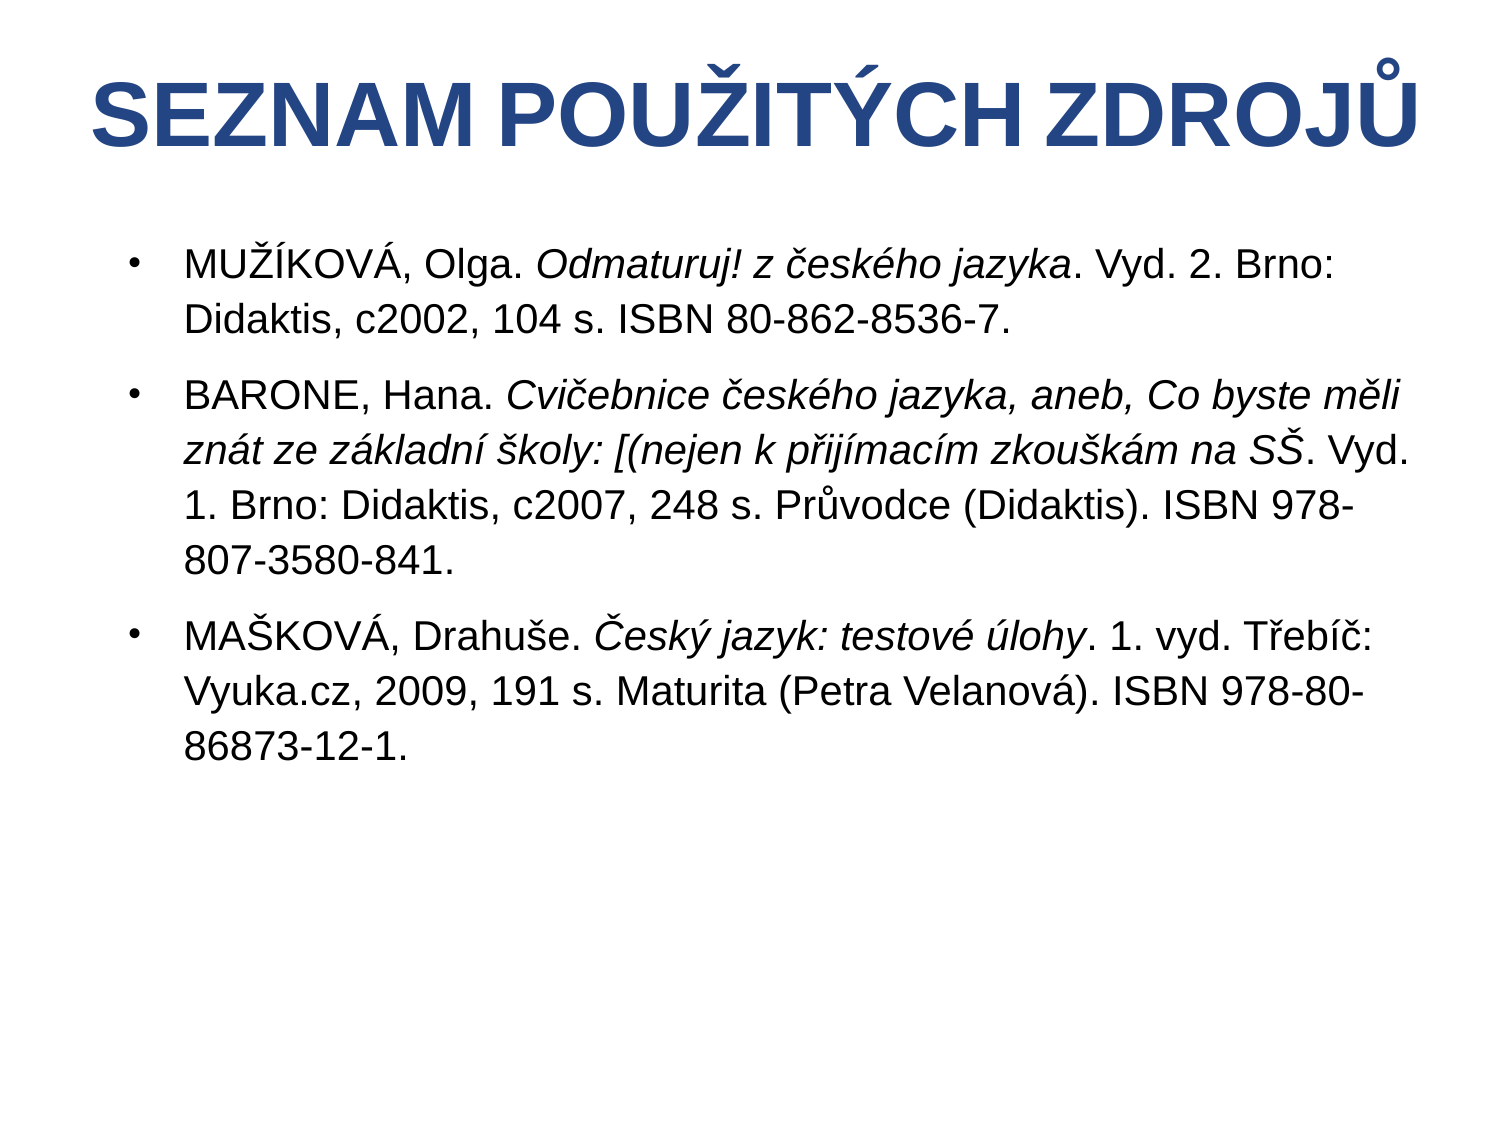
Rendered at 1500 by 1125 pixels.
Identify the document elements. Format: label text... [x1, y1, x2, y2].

text_box MUŽÍKOVÁ, Olga. Odmaturuj! z českého jazyka. Vyd. 2. Brno: Didaktis, c2002, 104 s. ISBN 80-862-8536-7. BARONE, Hana. Cvičebnice českého jazyka, aneb, Co byste měli znát ze základní školy: [(nejen k přijímacím zkouškám na SŠ. Vyd. 1. Brno: Didaktis, c2007, 248 s. Průvodce (Didaktis). ISBN 978-807-3580-841. MAŠKOVÁ, Drahuše. Český jazyk: testové úlohy. 1. vyd. Třebíč: Vyuka.cz, 2009, 191 s. Maturita (Petra Velanová). ISBN 978-80-86873-12-1. [112, 224, 1425, 777]
text_box SEZNAM POUŽITÝCH ZDROJŮ [49, 47, 1463, 173]
